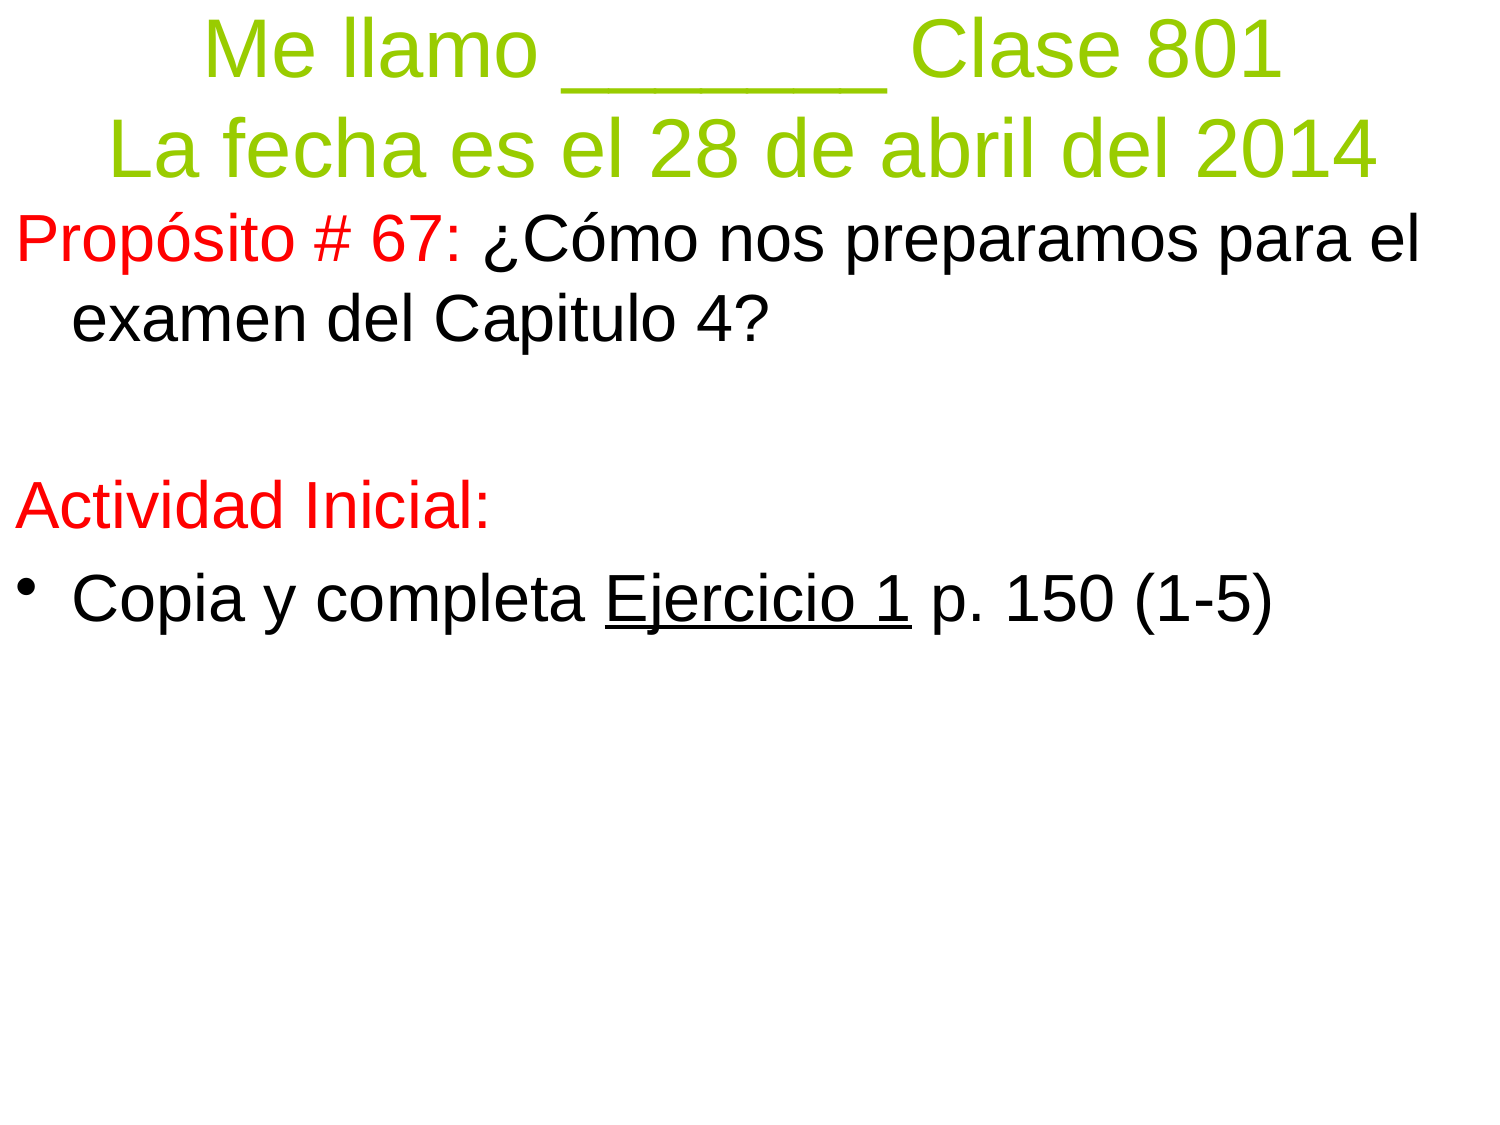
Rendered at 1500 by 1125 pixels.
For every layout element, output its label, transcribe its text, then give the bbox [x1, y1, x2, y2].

title Me llamo _______ Clase 801 La fecha es el 28 de abril del 2014 [50, 0, 1438, 187]
list Propósito # 67: ¿Cómo nos preparamos para el examen del Capitulo 4? Actividad Inicial: Copia y completa Ejercicio 1 p. 150 (1-5) [0, 187, 1500, 930]
